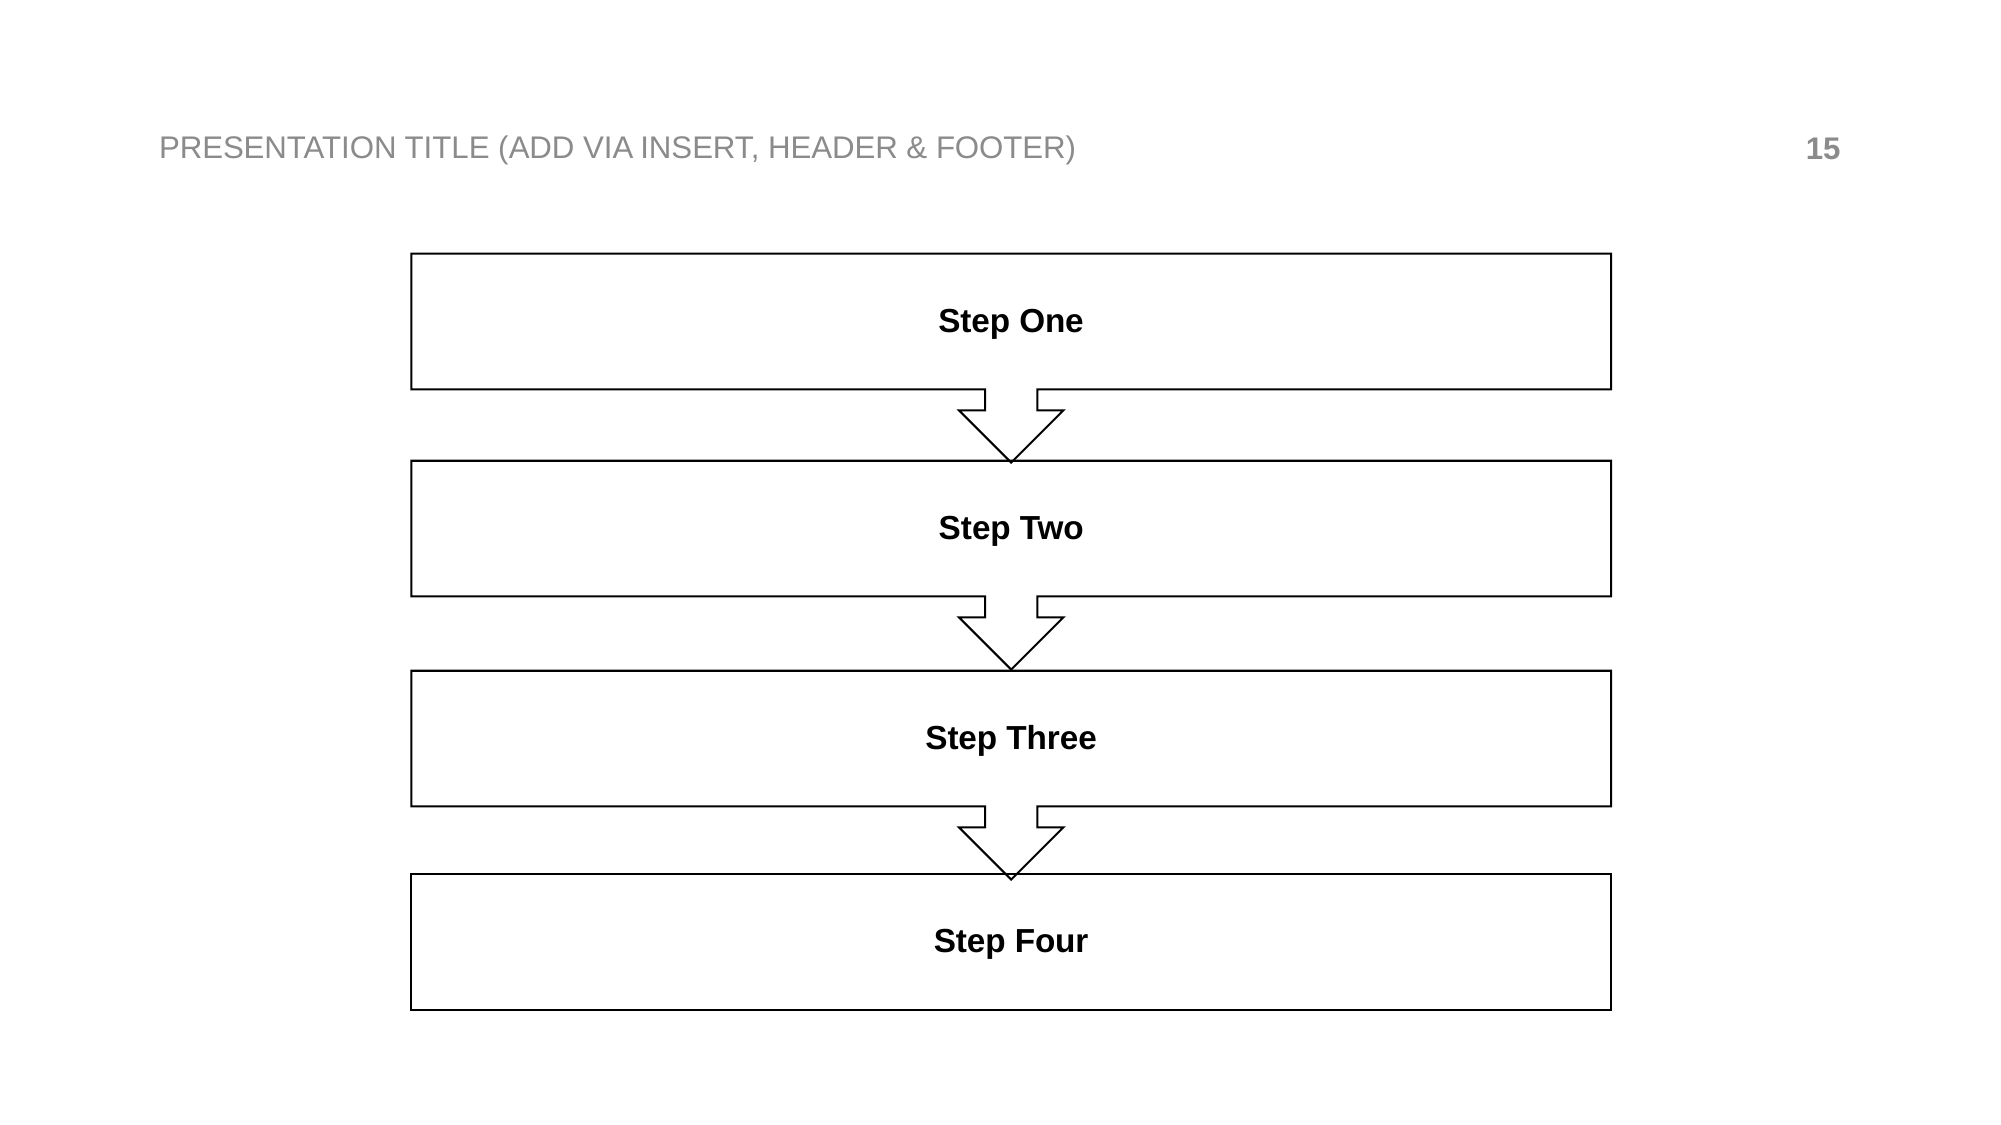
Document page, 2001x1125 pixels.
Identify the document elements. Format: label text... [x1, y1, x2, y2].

slide_number 15 [1611, 128, 1841, 167]
footer PRESENTATION TITLE (ADD VIA INSERT, HEADER & FOOTER) [159, 127, 1337, 165]
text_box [411, 253, 1612, 1011]
